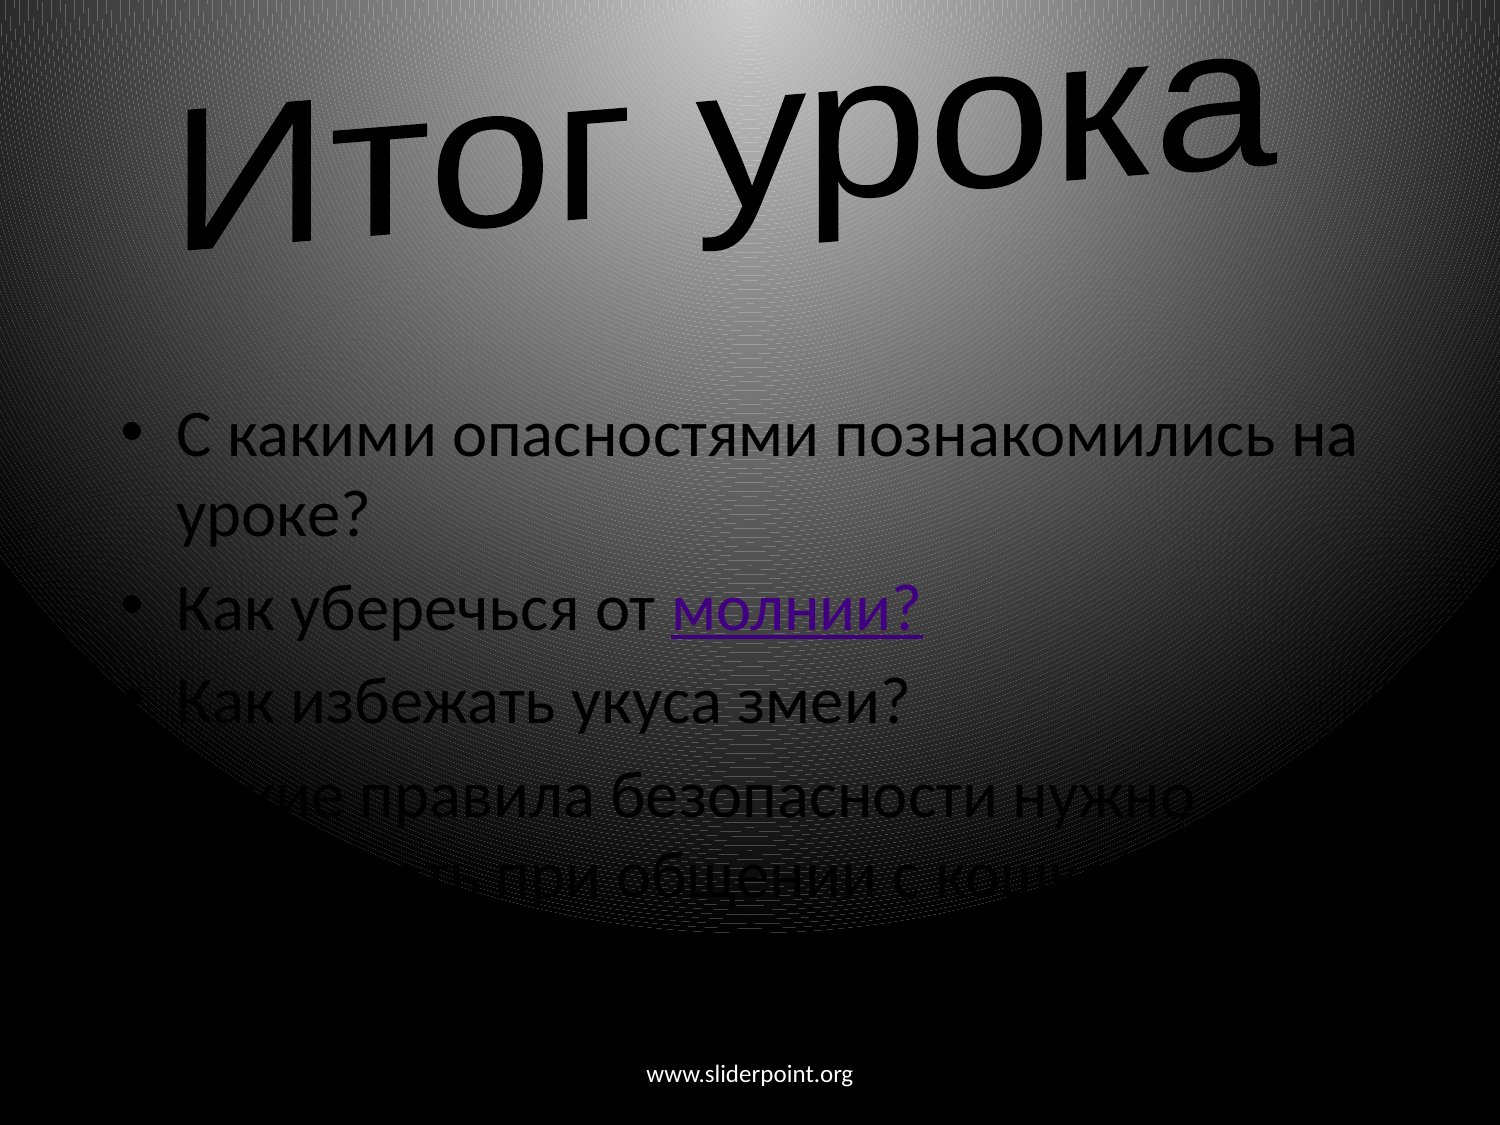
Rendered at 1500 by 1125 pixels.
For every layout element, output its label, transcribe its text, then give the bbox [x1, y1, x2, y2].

list С какими опасностями познакомились на уроке? Как уберечься от молнии? Как избежать укуса змеи? Какие правила безопасности нужно соблюдать при общении с кошкой и собакой? [105, 382, 1456, 1125]
footer www.sliderpoint.org [512, 1042, 988, 1103]
